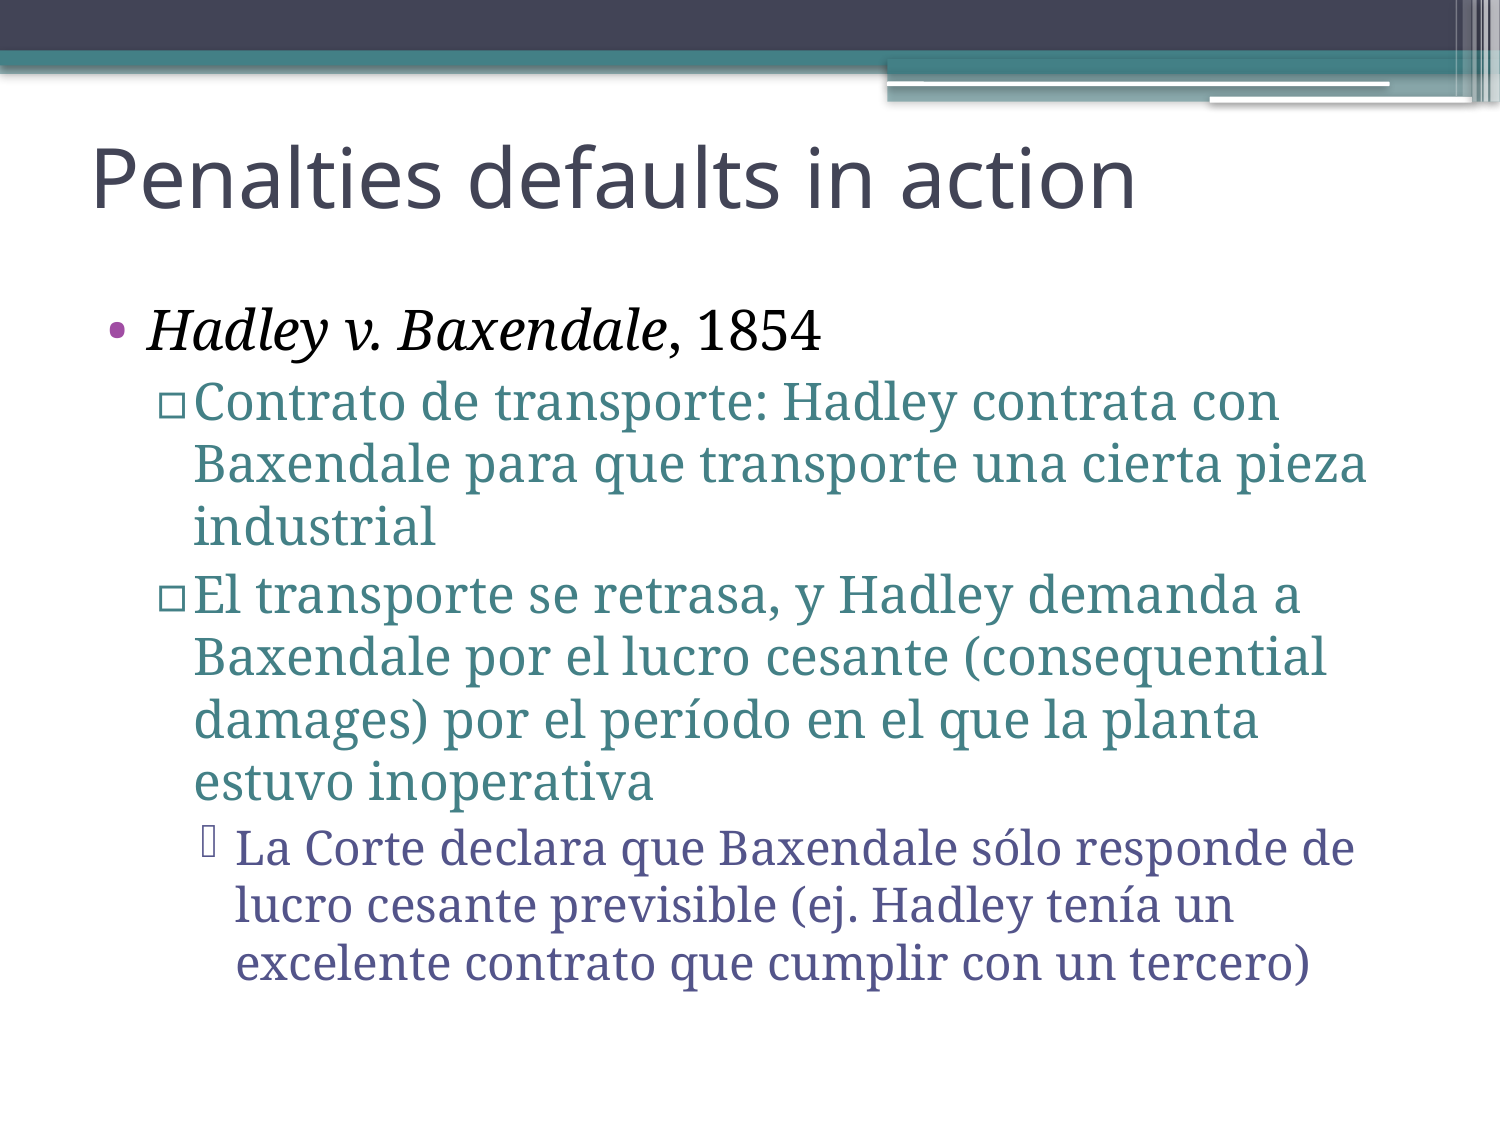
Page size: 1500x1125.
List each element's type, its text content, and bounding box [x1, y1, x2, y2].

title Penalties defaults in action [75, 87, 1425, 263]
list Hadley v. Baxendale, 1854 Contrato de transporte: Hadley contrata con Baxendale para que transporte una cierta pieza industrial El transporte se retrasa, y Hadley demanda a Baxendale por el lucro cesante (consequential damages) por el período en el que la planta estuvo inoperativa La Corte declara que Baxendale sólo responde de lucro cesante previsible (ej. Hadley tenía un excelente contrato que cumplir con un tercero) [75, 287, 1425, 1004]
